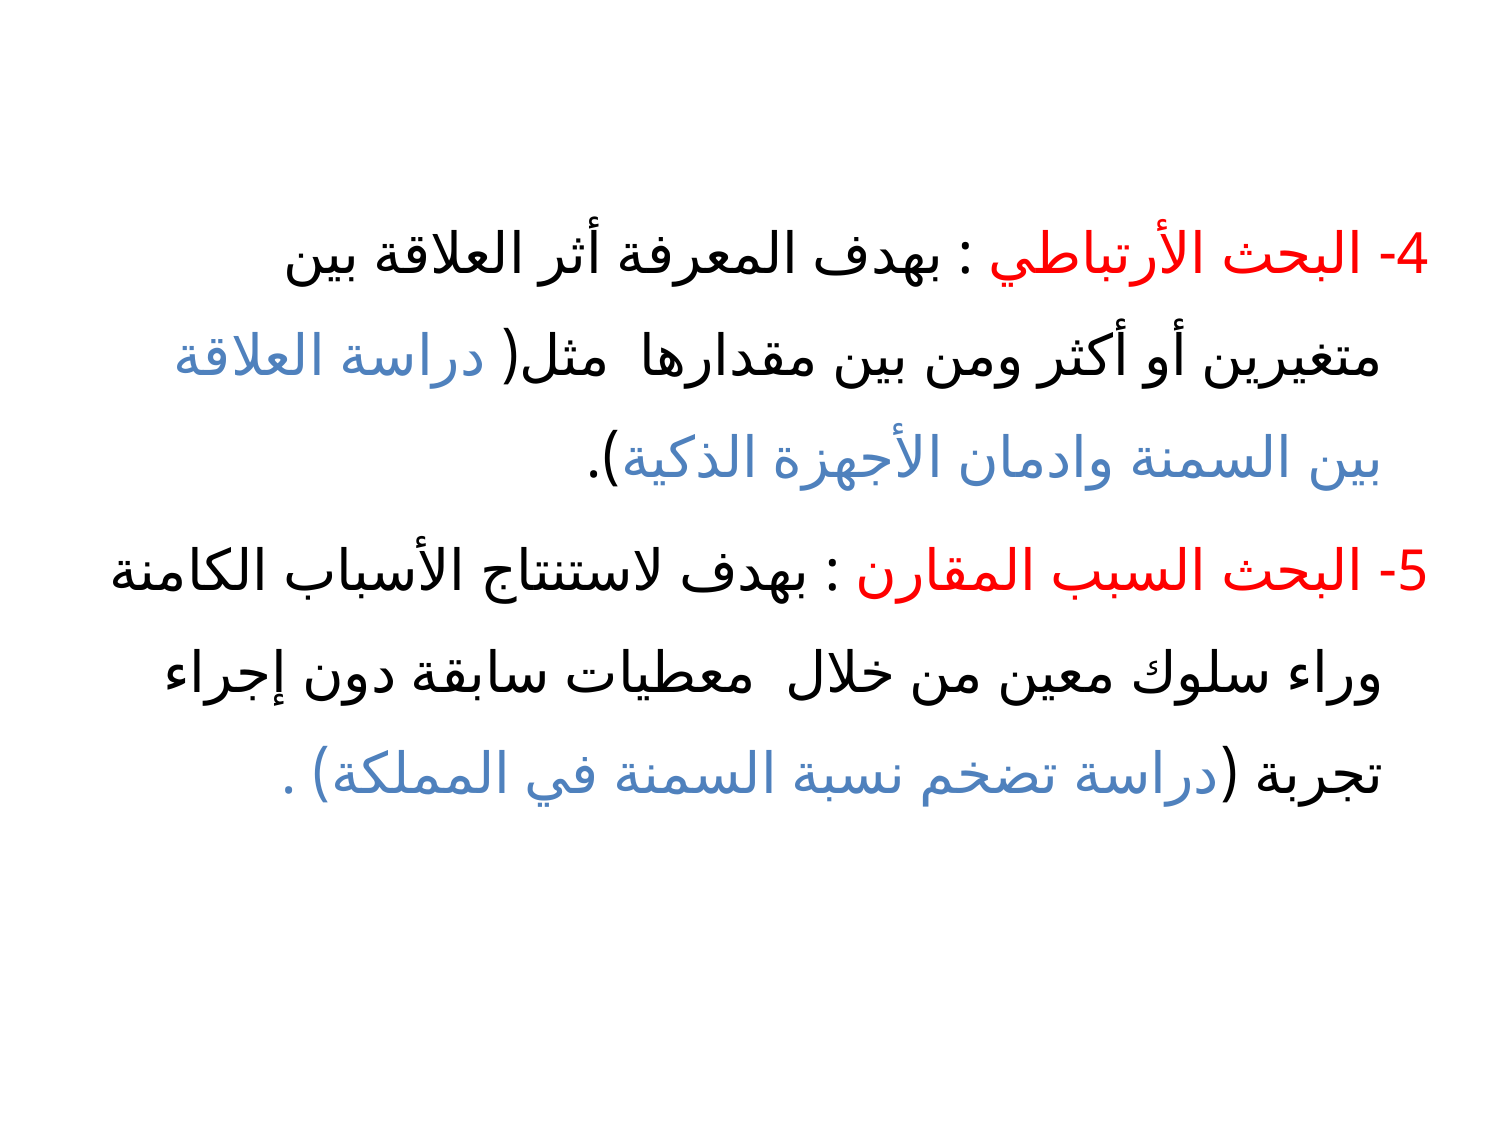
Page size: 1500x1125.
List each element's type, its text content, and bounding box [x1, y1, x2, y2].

list 4- البحث الأرتباطي : بهدف المعرفة أثر العلاقة بين متغيرين أو أكثر ومن بين مقدارها مثل( دراسة العلاقة بين السمنة وادمان الأجهزة الذكية). 5- البحث السبب المقارن : بهدف لاستنتاج الأسباب الكامنة وراء سلوك معين من خلال معطيات سابقة دون إجراء تجربة (دراسة تضخم نسبة السمنة في المملكة) . [93, 175, 1444, 919]
